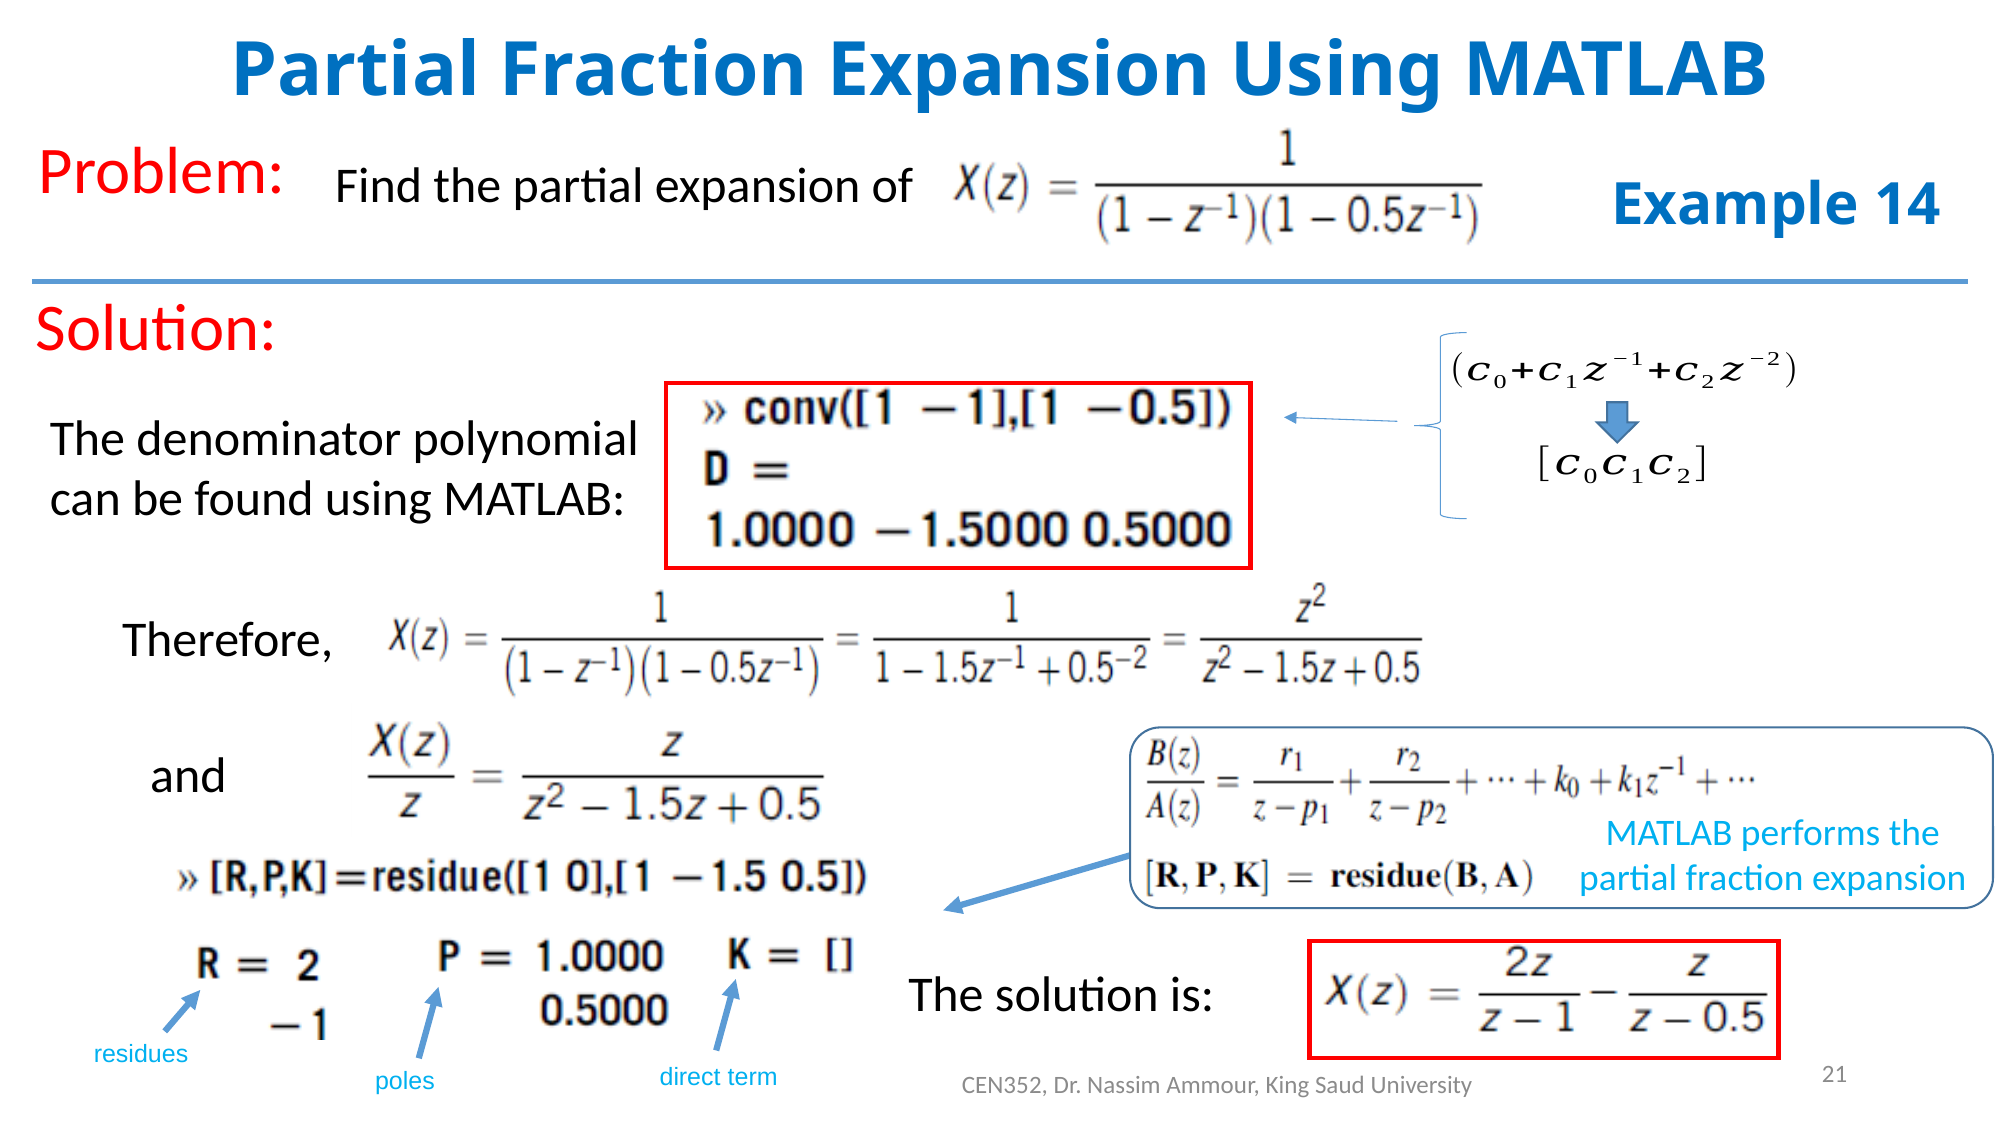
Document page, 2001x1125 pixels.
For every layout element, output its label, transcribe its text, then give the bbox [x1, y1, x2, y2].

text_box Partial Fraction Expansion Using MATLAB [215, 0, 1785, 119]
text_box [1130, 725, 1993, 909]
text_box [1284, 332, 1798, 519]
picture [943, 113, 1500, 256]
picture [668, 385, 1249, 566]
text_box Example 14 [1596, 159, 1956, 244]
picture [1311, 943, 1777, 1056]
slide_number 21 [1412, 1042, 1863, 1103]
picture [385, 572, 1431, 701]
picture [350, 703, 836, 837]
footer CEN352, Dr. Nassim Ammour, King Saud University [880, 1054, 1555, 1114]
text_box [78, 847, 875, 1103]
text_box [943, 855, 1131, 911]
text_box Therefore, [107, 598, 349, 674]
text_box Solution: [21, 276, 308, 371]
text_box Problem: [24, 119, 316, 214]
text_box and [135, 725, 350, 810]
text_box The denominator polynomial can be found using MATLAB: [35, 397, 664, 533]
text_box The solution is: [893, 945, 1307, 1030]
text_box Find the partial expansion of [320, 145, 940, 220]
